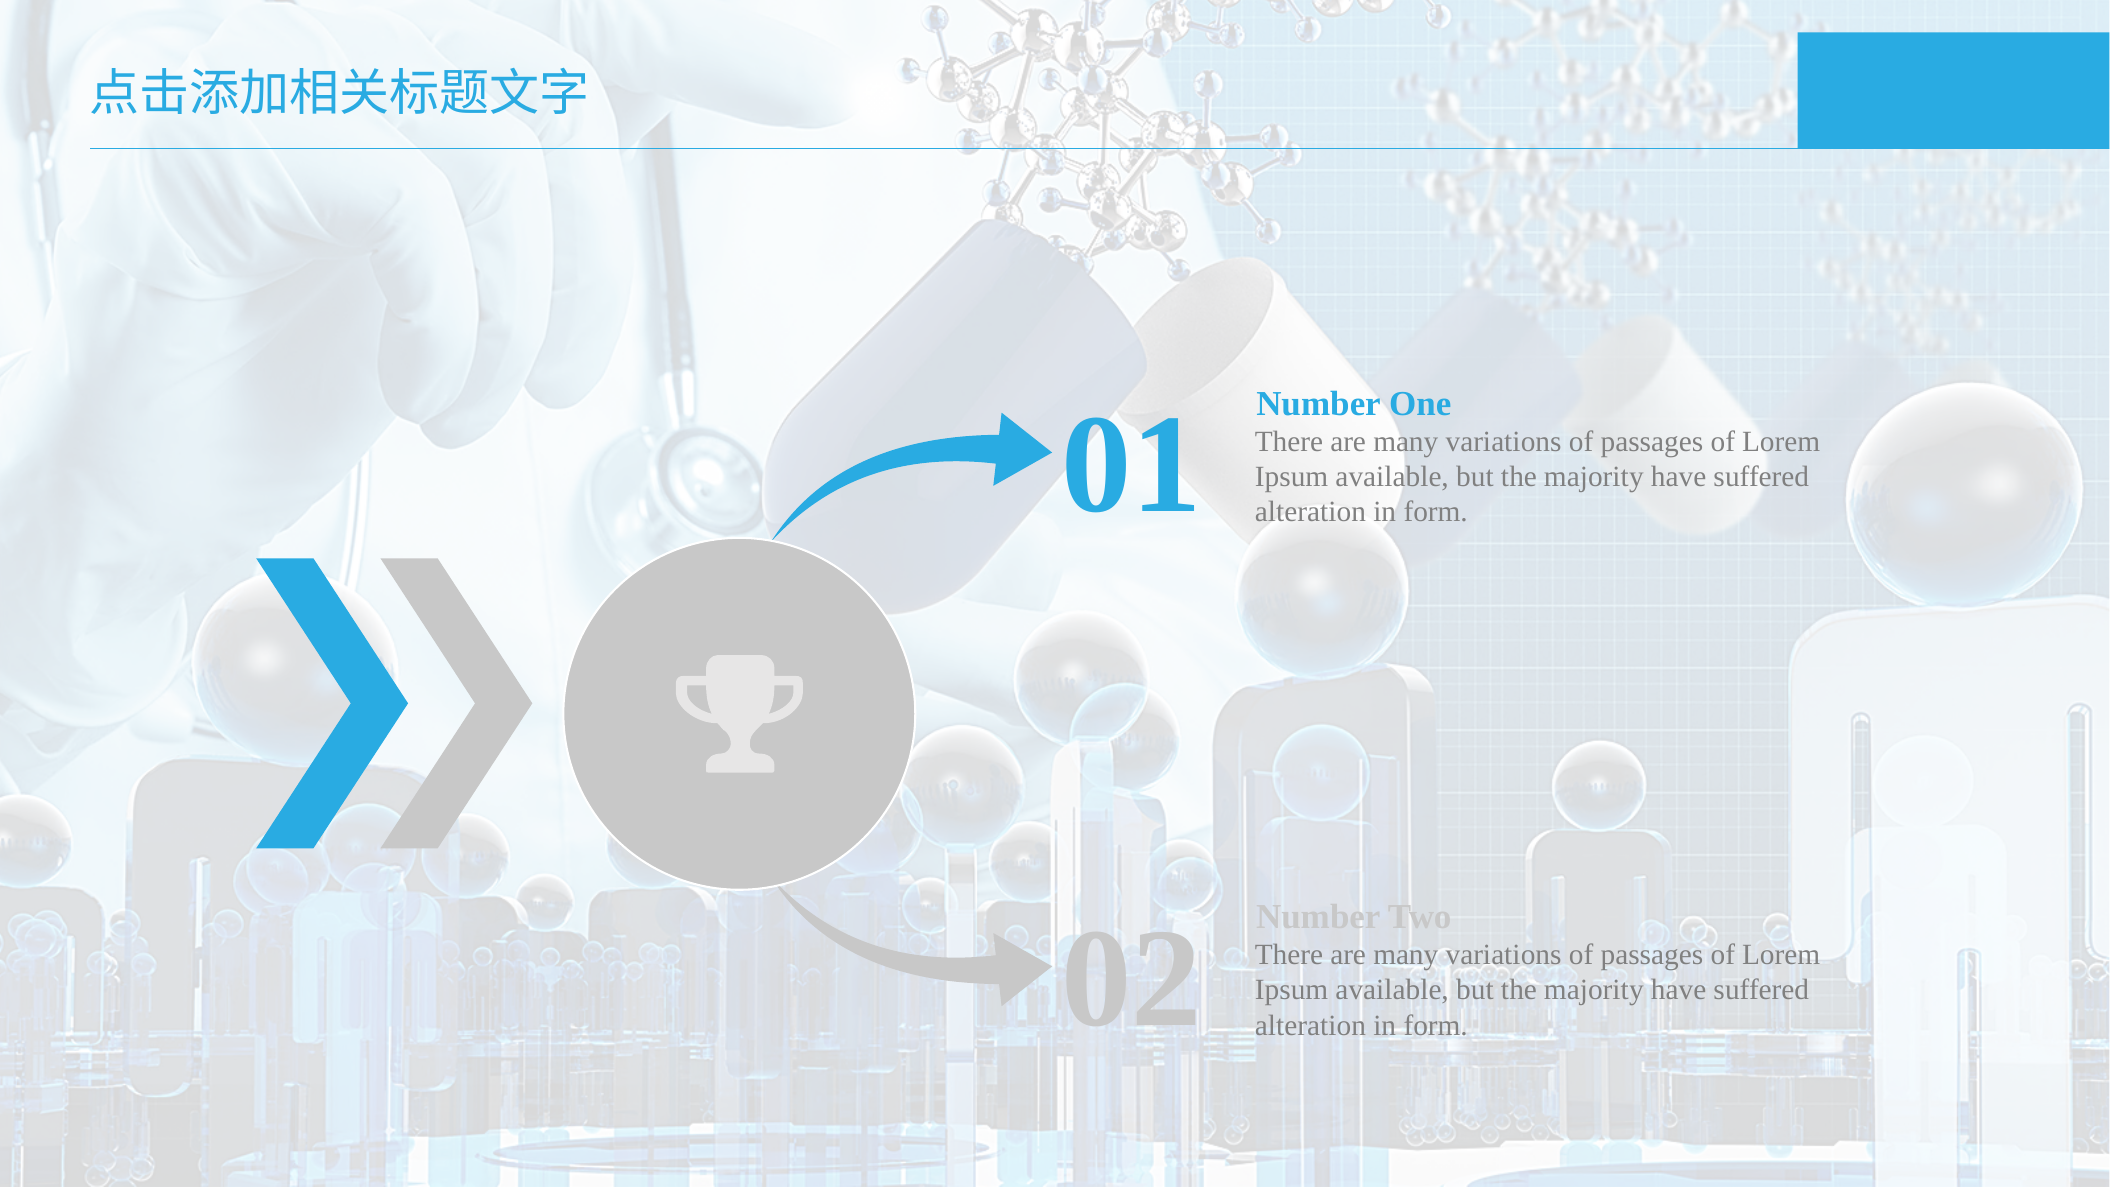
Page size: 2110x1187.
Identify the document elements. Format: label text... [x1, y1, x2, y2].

text_box 01 [1061, 370, 1203, 540]
text_box [1797, 31, 2110, 148]
text_box [772, 410, 1054, 537]
text_box [778, 890, 1054, 1009]
text_box 点击添加相关标题文字 [89, 60, 618, 121]
text_box 02 [1061, 884, 1203, 1054]
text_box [1255, 379, 1854, 529]
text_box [563, 537, 916, 890]
text_box [256, 558, 409, 849]
text_box [380, 558, 533, 849]
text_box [1255, 893, 1854, 1042]
